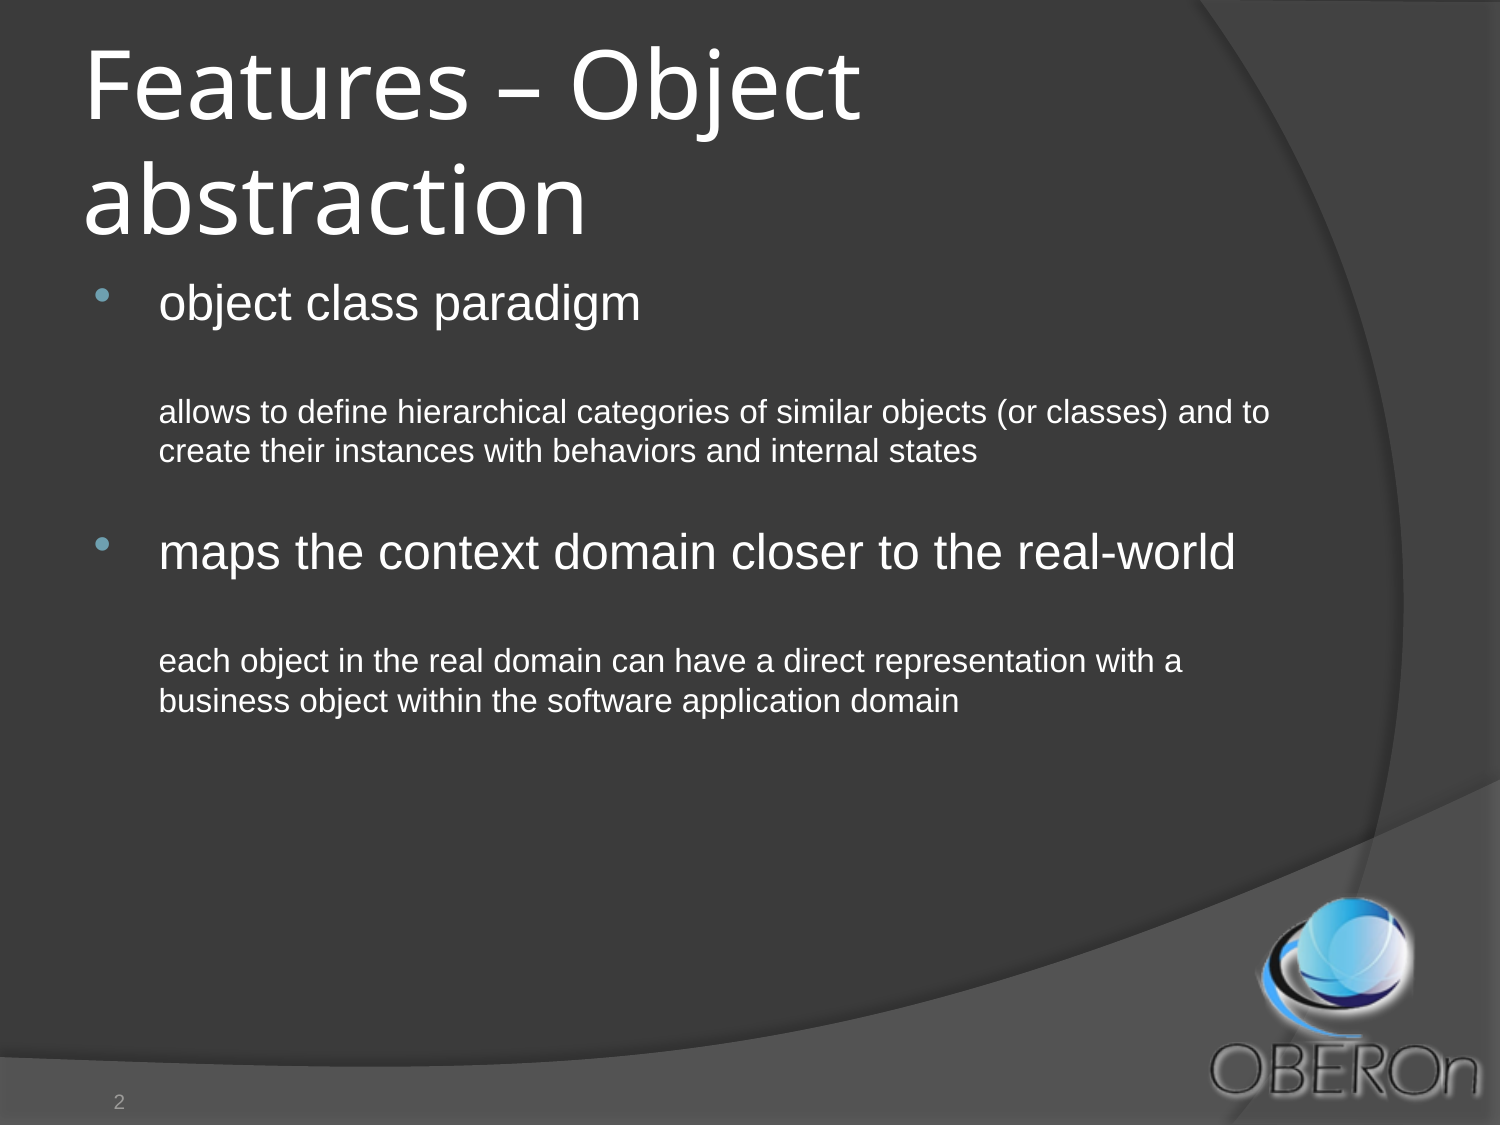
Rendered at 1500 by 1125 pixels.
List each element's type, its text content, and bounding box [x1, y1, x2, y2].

list object class paradigm allows to define hierarchical categories of similar objects (or classes) and to create their instances with behaviors and internal states maps the context domain closer to the real-world each object in the real domain can have a direct representation with a business object within the software application domain [75, 262, 1300, 1005]
title Features – Object abstraction [75, 45, 1300, 233]
slide_number 2 [0, 1053, 125, 1114]
picture [1198, 892, 1489, 1105]
